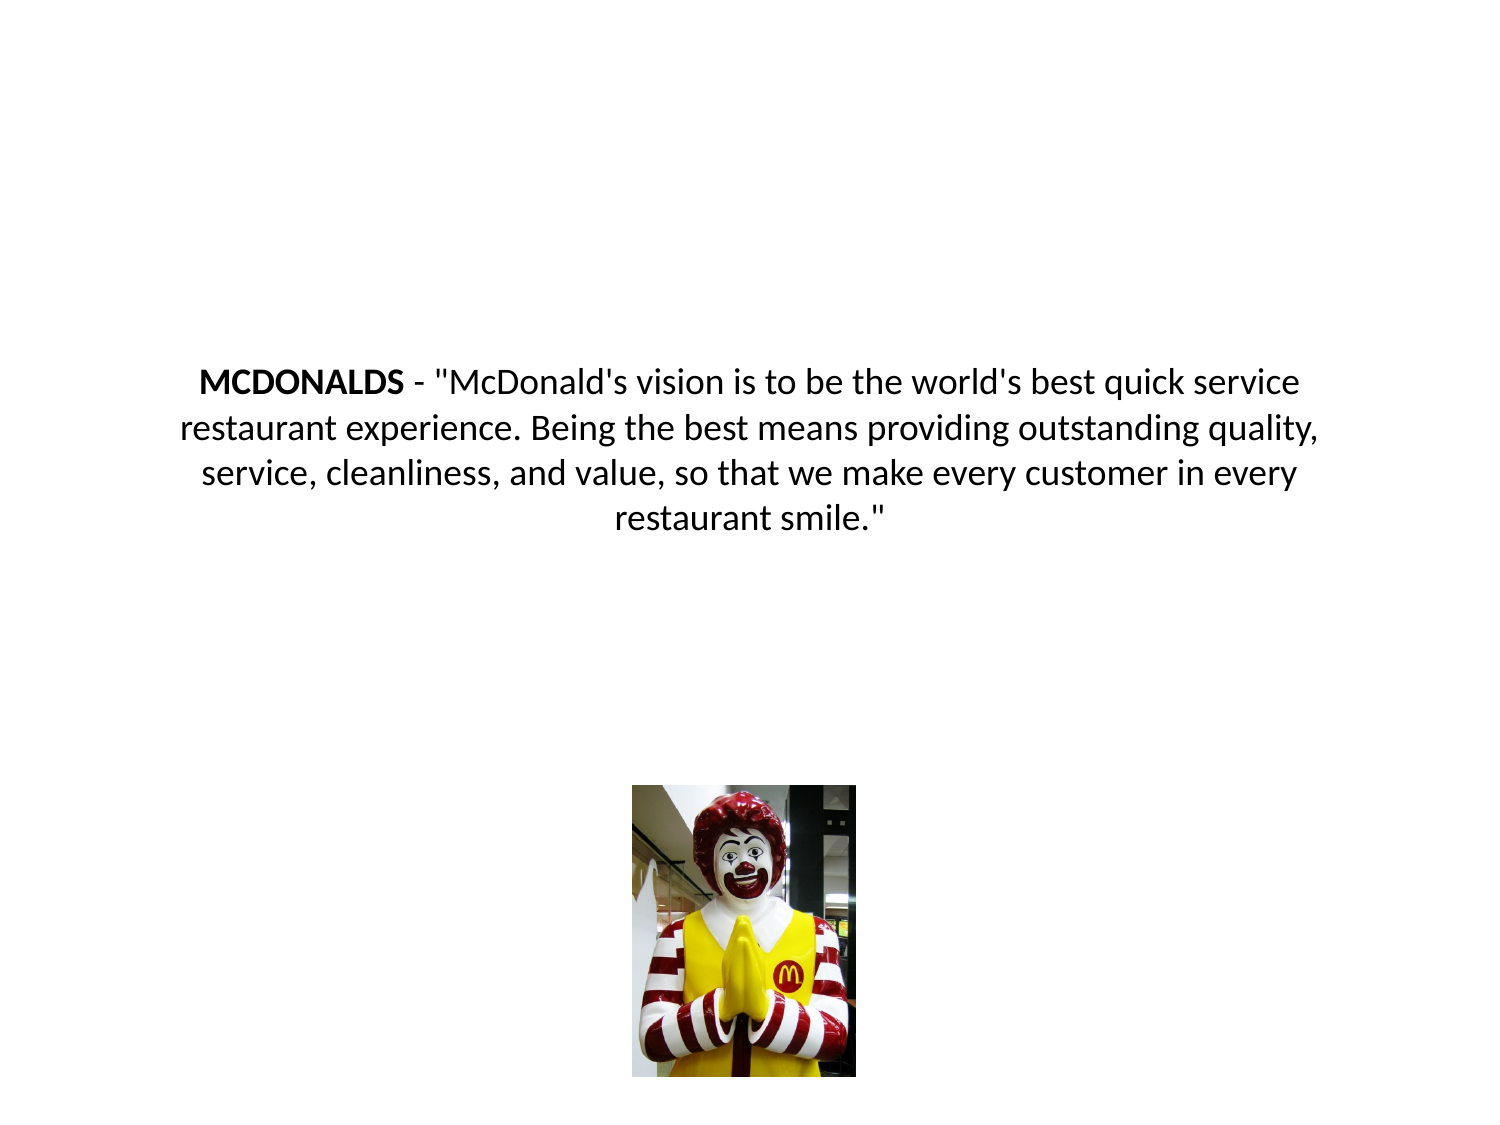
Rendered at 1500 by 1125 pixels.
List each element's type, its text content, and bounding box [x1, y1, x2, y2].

title MCDONALDS - "McDonald's vision is to be the world's best quick service restaurant experience. Being the best means providing outstanding quality, service, cleanliness, and value, so that we make every customer in every restaurant smile." [112, 349, 1388, 591]
picture [632, 784, 856, 1077]
